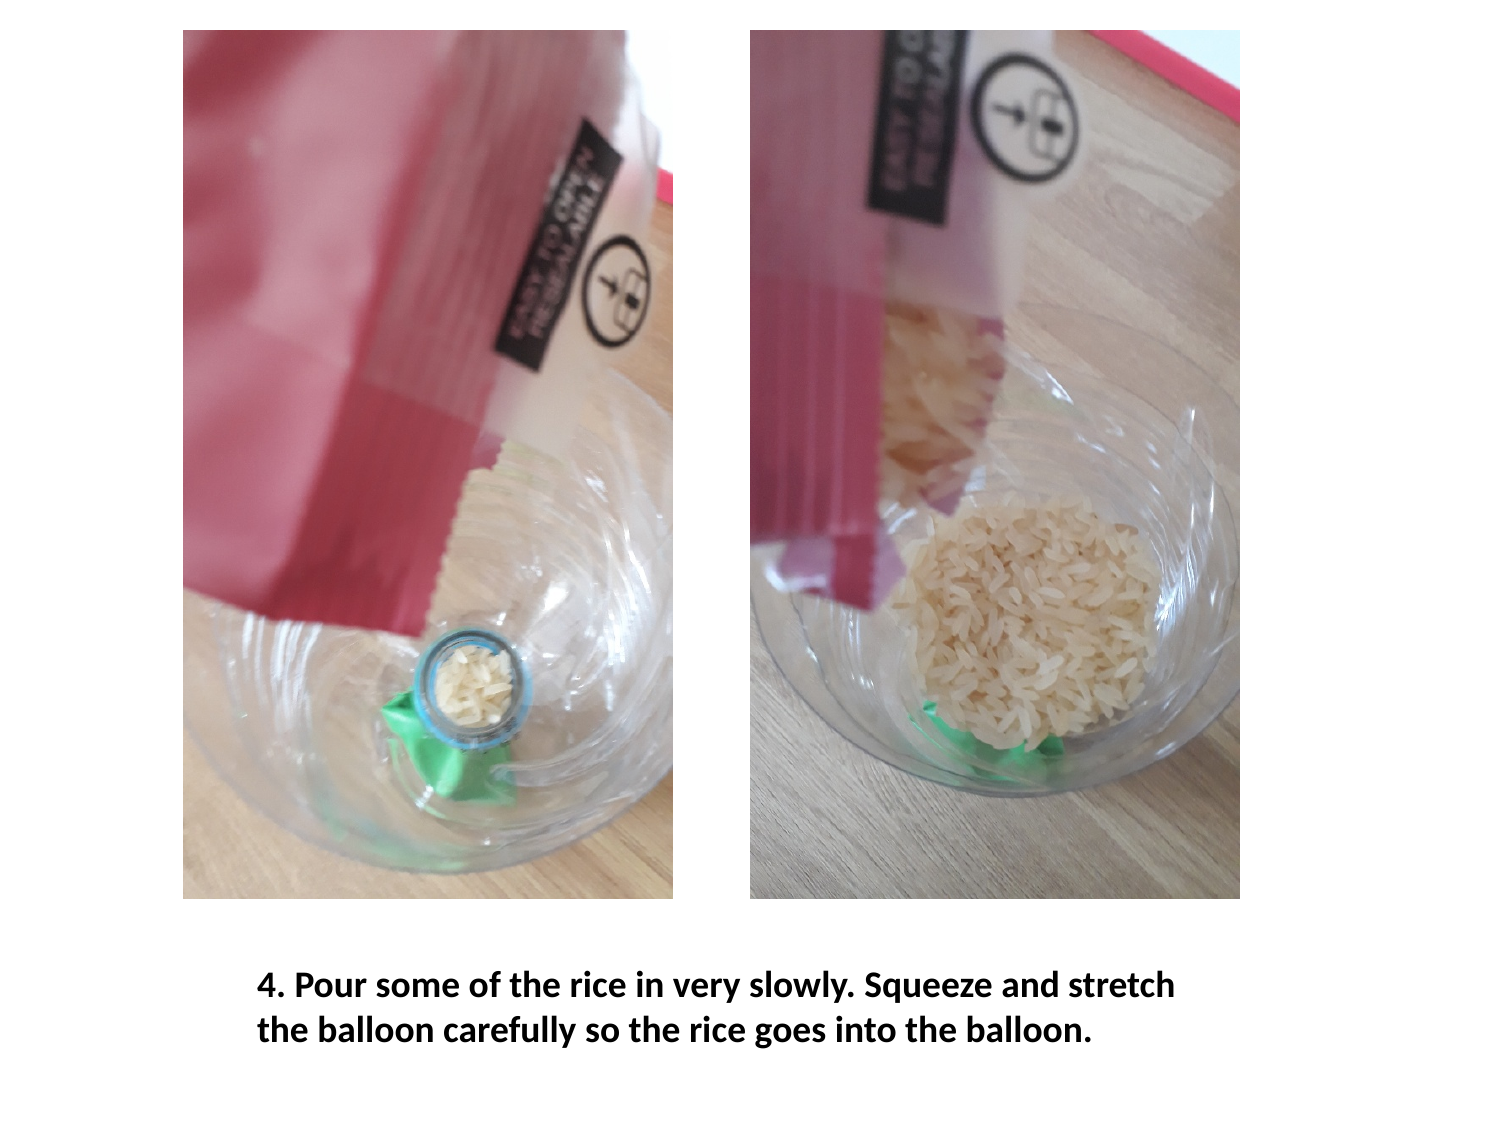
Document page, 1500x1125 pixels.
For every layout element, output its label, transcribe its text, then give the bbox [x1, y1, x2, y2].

picture [182, 30, 673, 900]
picture [749, 30, 1240, 900]
list 4. Pour some of the rice in very slowly. Squeeze and stretch the balloon carefully so the rice goes into the balloon. [242, 952, 1235, 1085]
